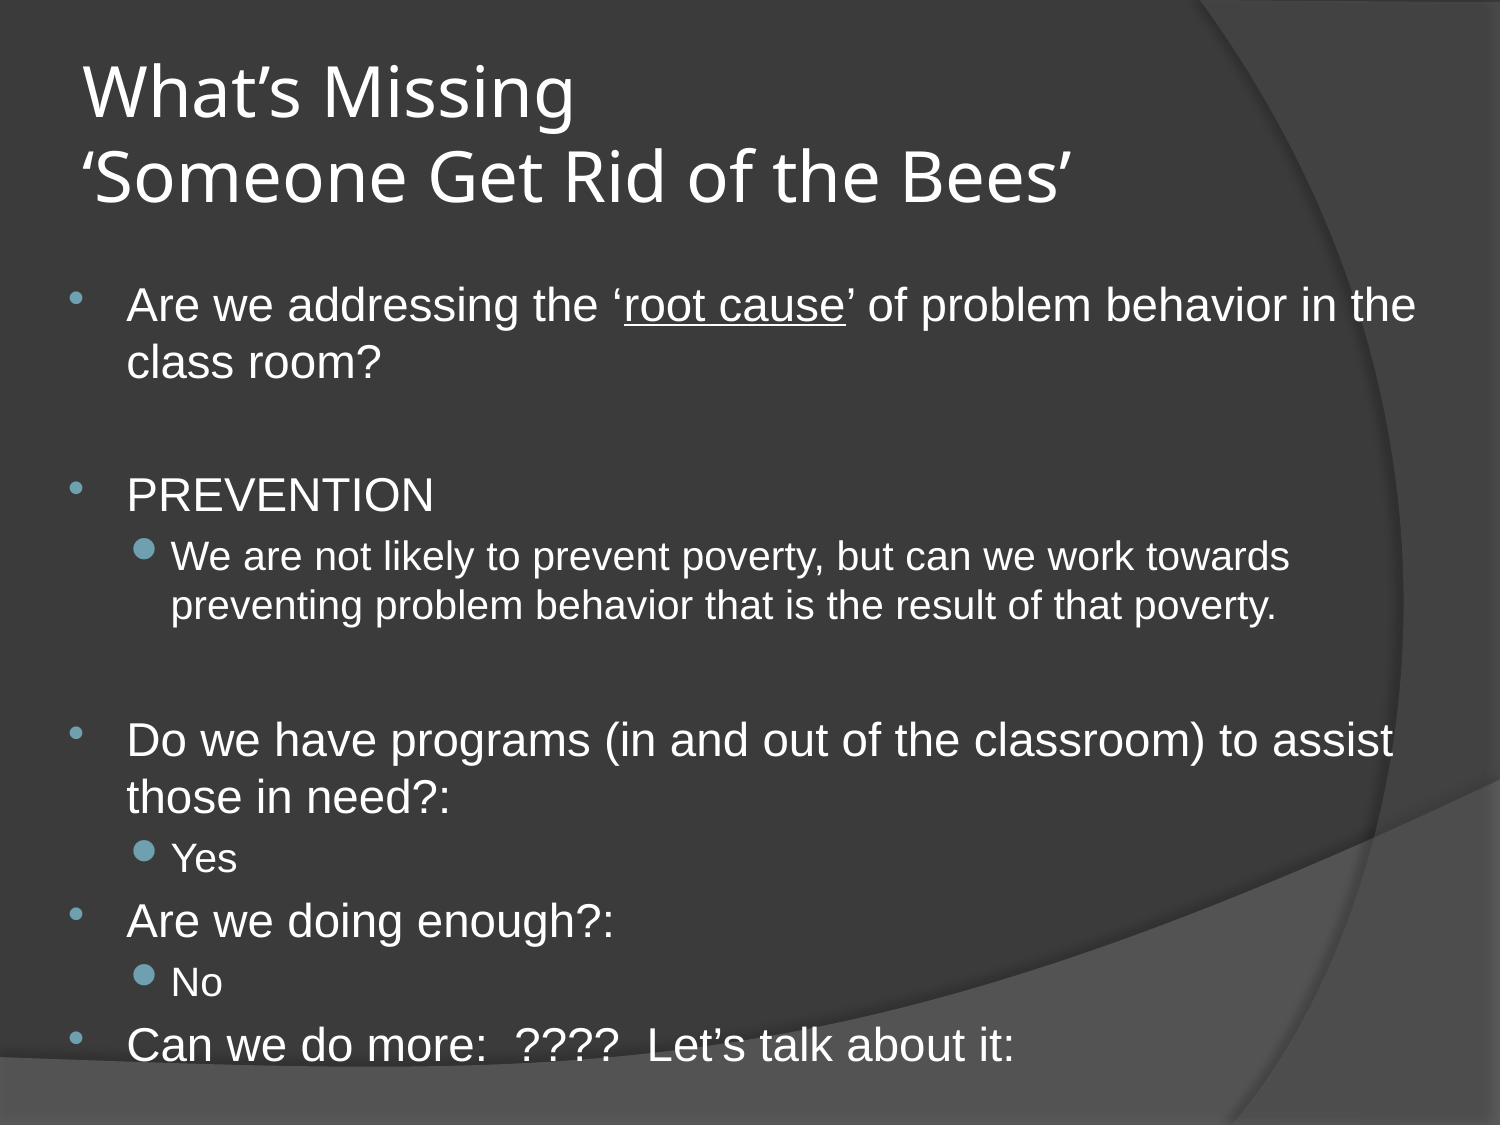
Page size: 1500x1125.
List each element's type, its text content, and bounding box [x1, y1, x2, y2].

list Are we addressing the ‘root cause’ of problem behavior in the class room? PREVENTION We are not likely to prevent poverty, but can we work towards preventing problem behavior that is the result of that poverty. Do we have programs (in and out of the classroom) to assist those in need?: Yes Are we doing enough?: No Can we do more: ???? Let’s talk about it: [50, 200, 1463, 1088]
title What’s Missing ‘Someone Get Rid of the Bees’ [75, 37, 1425, 200]
